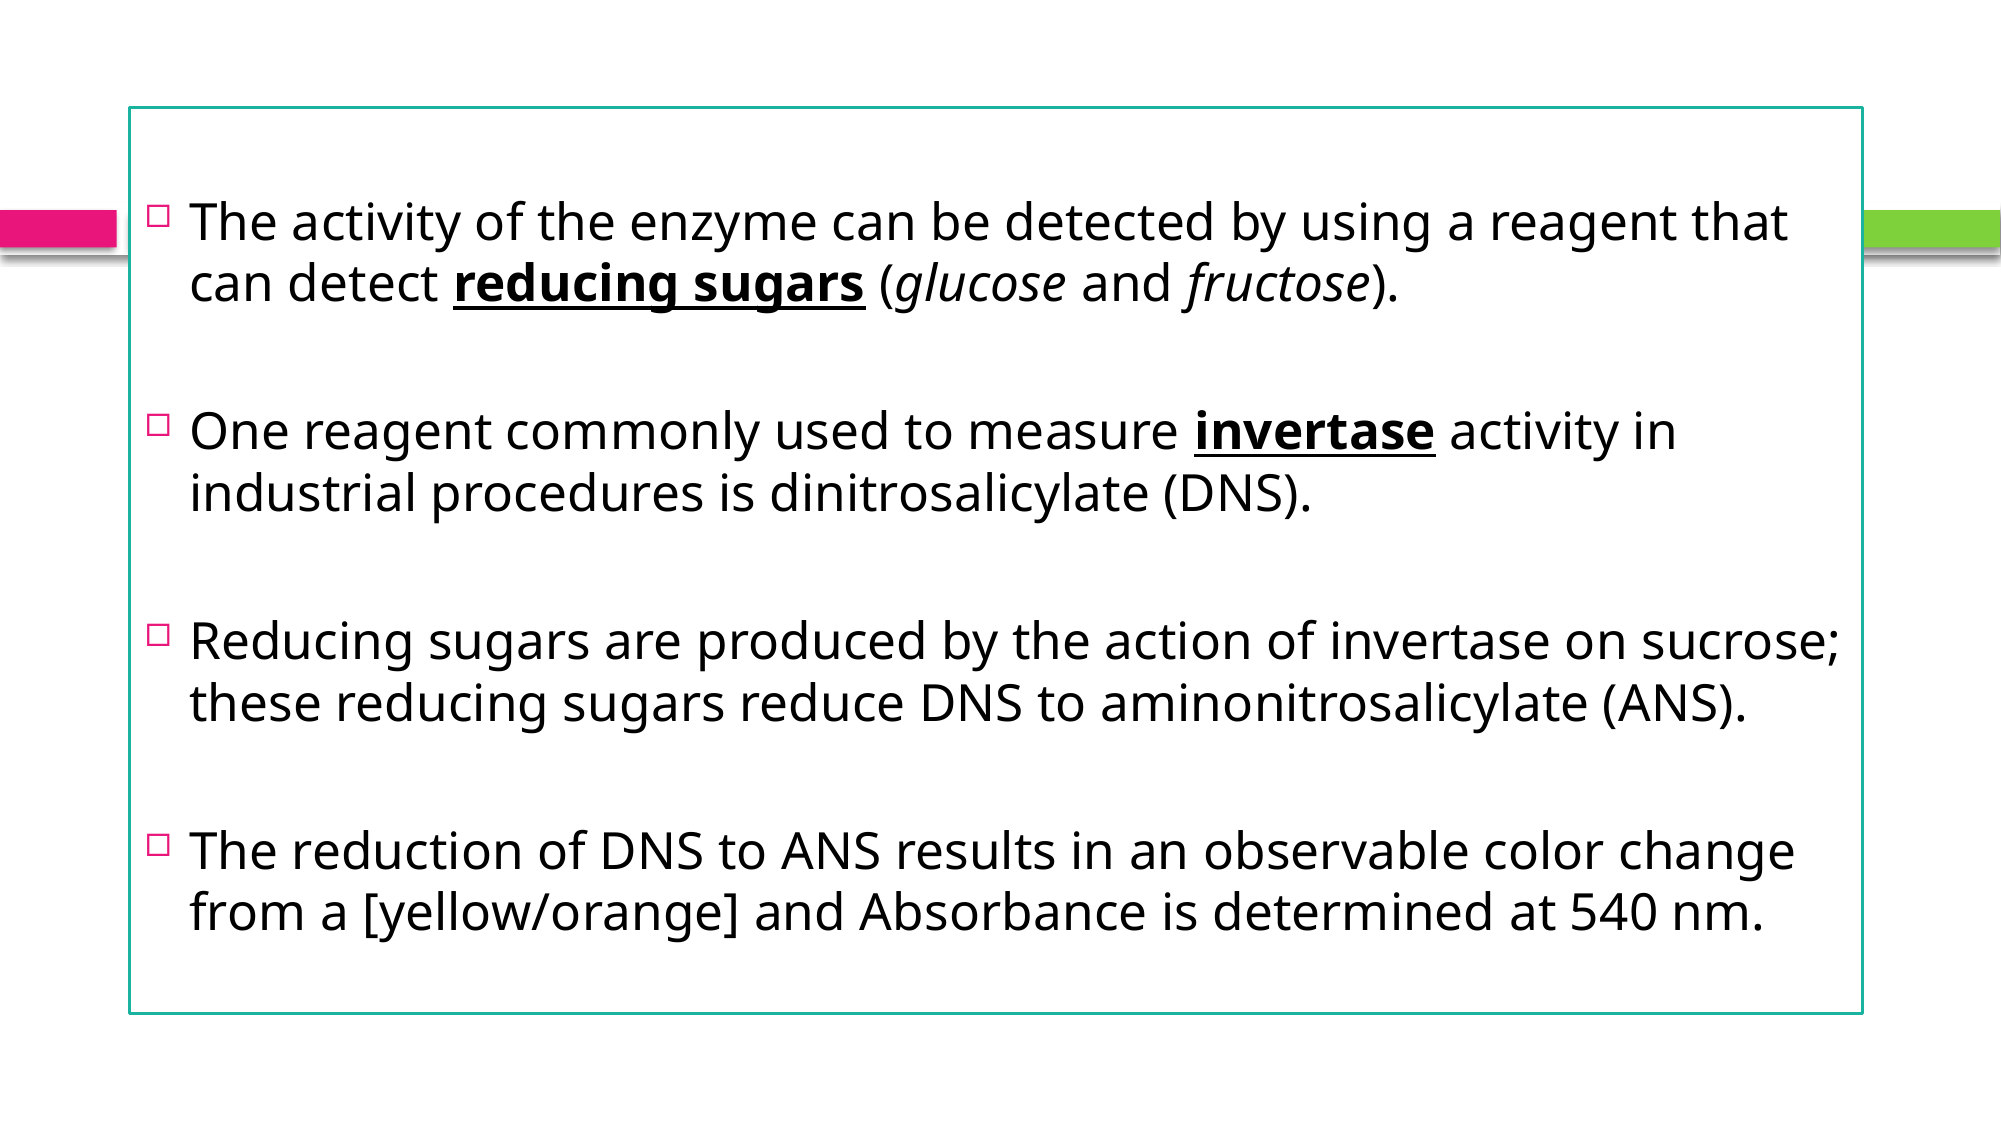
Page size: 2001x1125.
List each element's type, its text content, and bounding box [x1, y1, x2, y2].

list The activity of the enzyme can be detected by using a reagent that can detect reducing sugars (glucose and fructose). One reagent commonly used to measure invertase activity in industrial procedures is dinitrosalicylate (DNS). Reducing sugars are produced by the action of invertase on sucrose; these reducing sugars reduce DNS to aminonitrosalicylate (ANS). The reduction of DNS to ANS results in an observable color change from a [yellow/orange] and Absorbance is determined at 540 nm. [128, 106, 1864, 1015]
